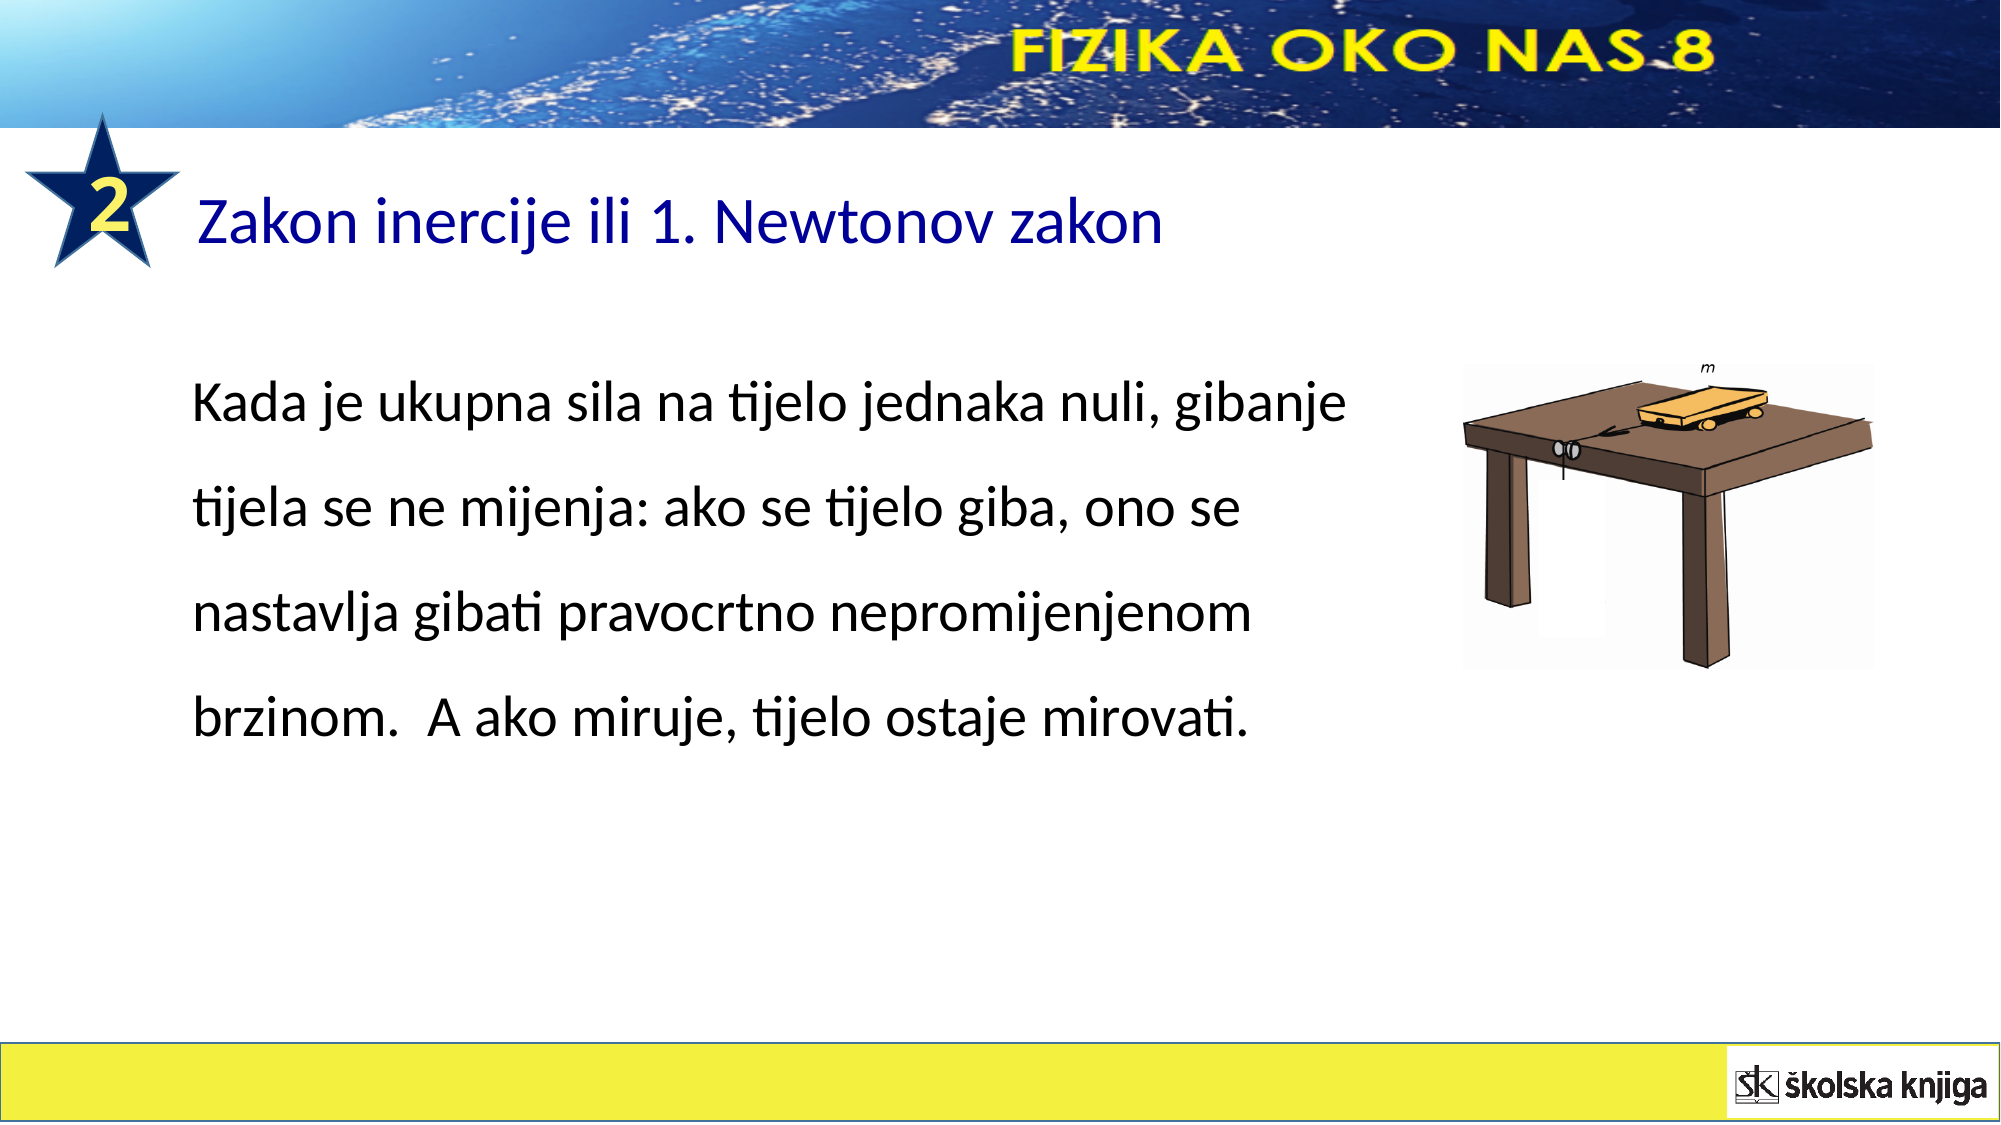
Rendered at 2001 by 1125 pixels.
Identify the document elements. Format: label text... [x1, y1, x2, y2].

text_box 2 [24, 111, 181, 269]
picture [1727, 1046, 1998, 1118]
text_box Kada je ukupna sila na tijelo jednaka nuli, gibanje tijela se ne mijenja: ako se tijelo giba, ono se nastavlja gibati pravocrtno nepromijenjenom brzinom. A ako miruje, tijelo ostaje mirovati. [177, 320, 1464, 756]
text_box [1463, 364, 1874, 669]
picture [0, 0, 2000, 128]
text_box Zakon inercije ili 1. Newtonov zakon [182, 169, 1196, 265]
